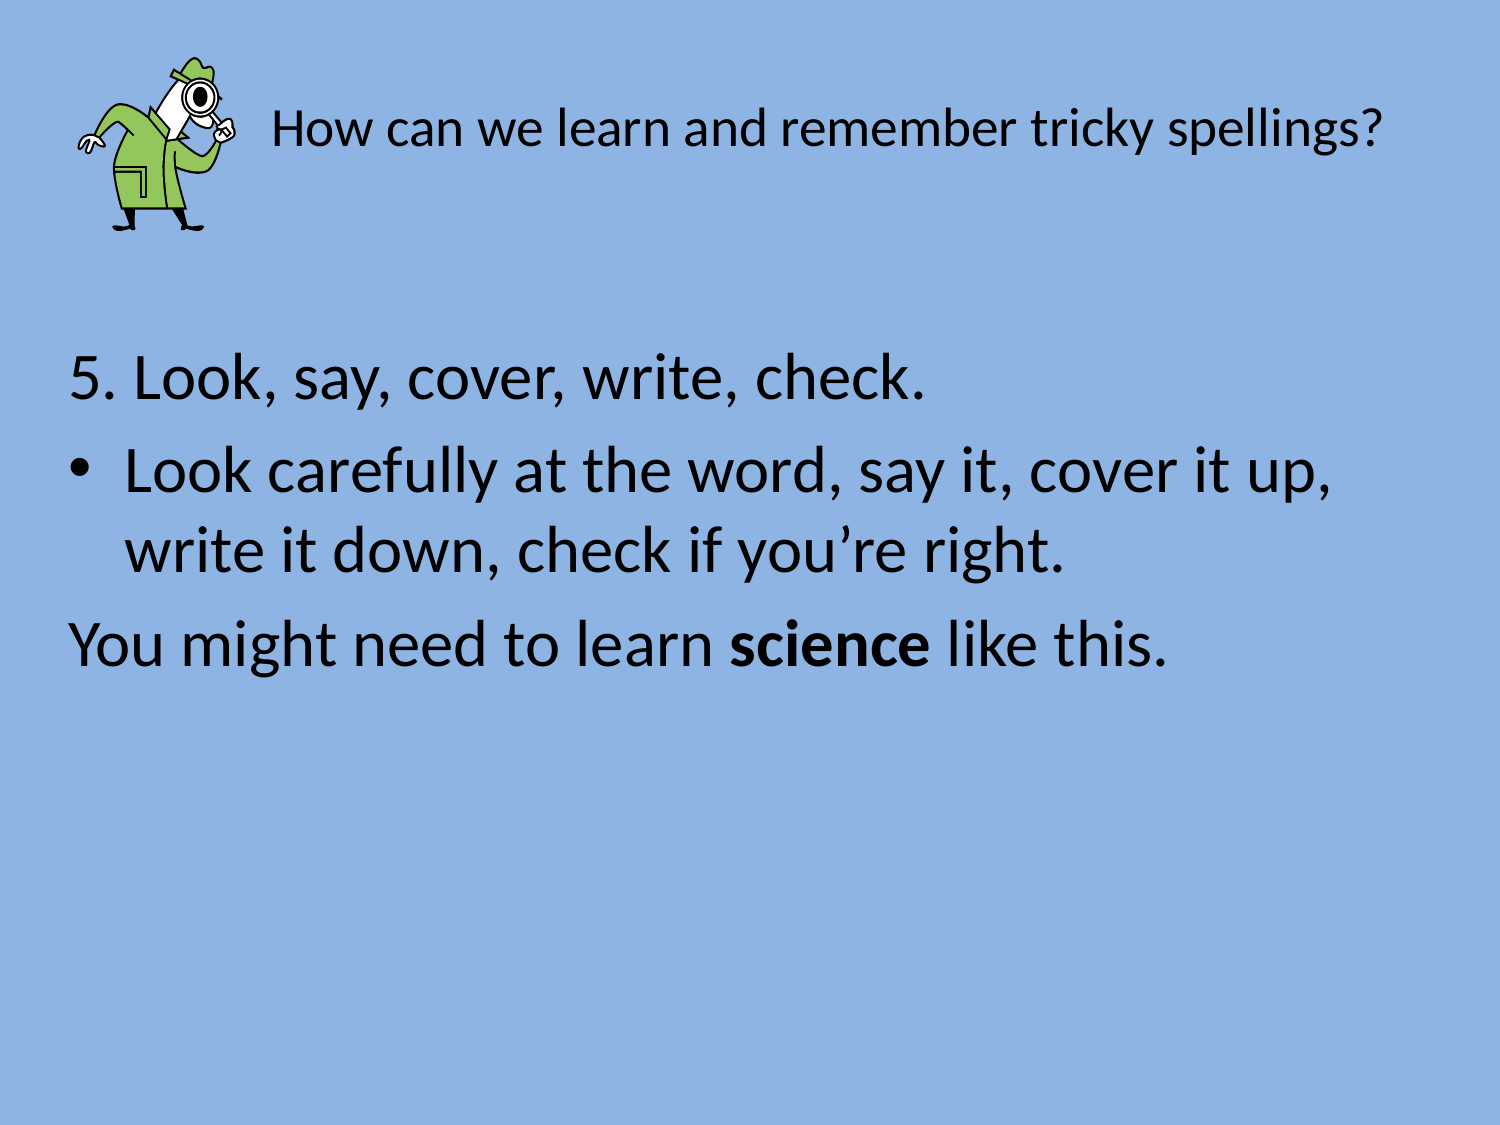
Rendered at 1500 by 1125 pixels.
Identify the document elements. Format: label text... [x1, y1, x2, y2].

list 5. Look, say, cover, write, check. Look carefully at the word, say it, cover it up, write it down, check if you’re right. You might need to learn science like this. [53, 231, 1447, 1083]
title How can we learn and remember tricky spellings? [75, 45, 1425, 197]
picture [76, 54, 237, 232]
